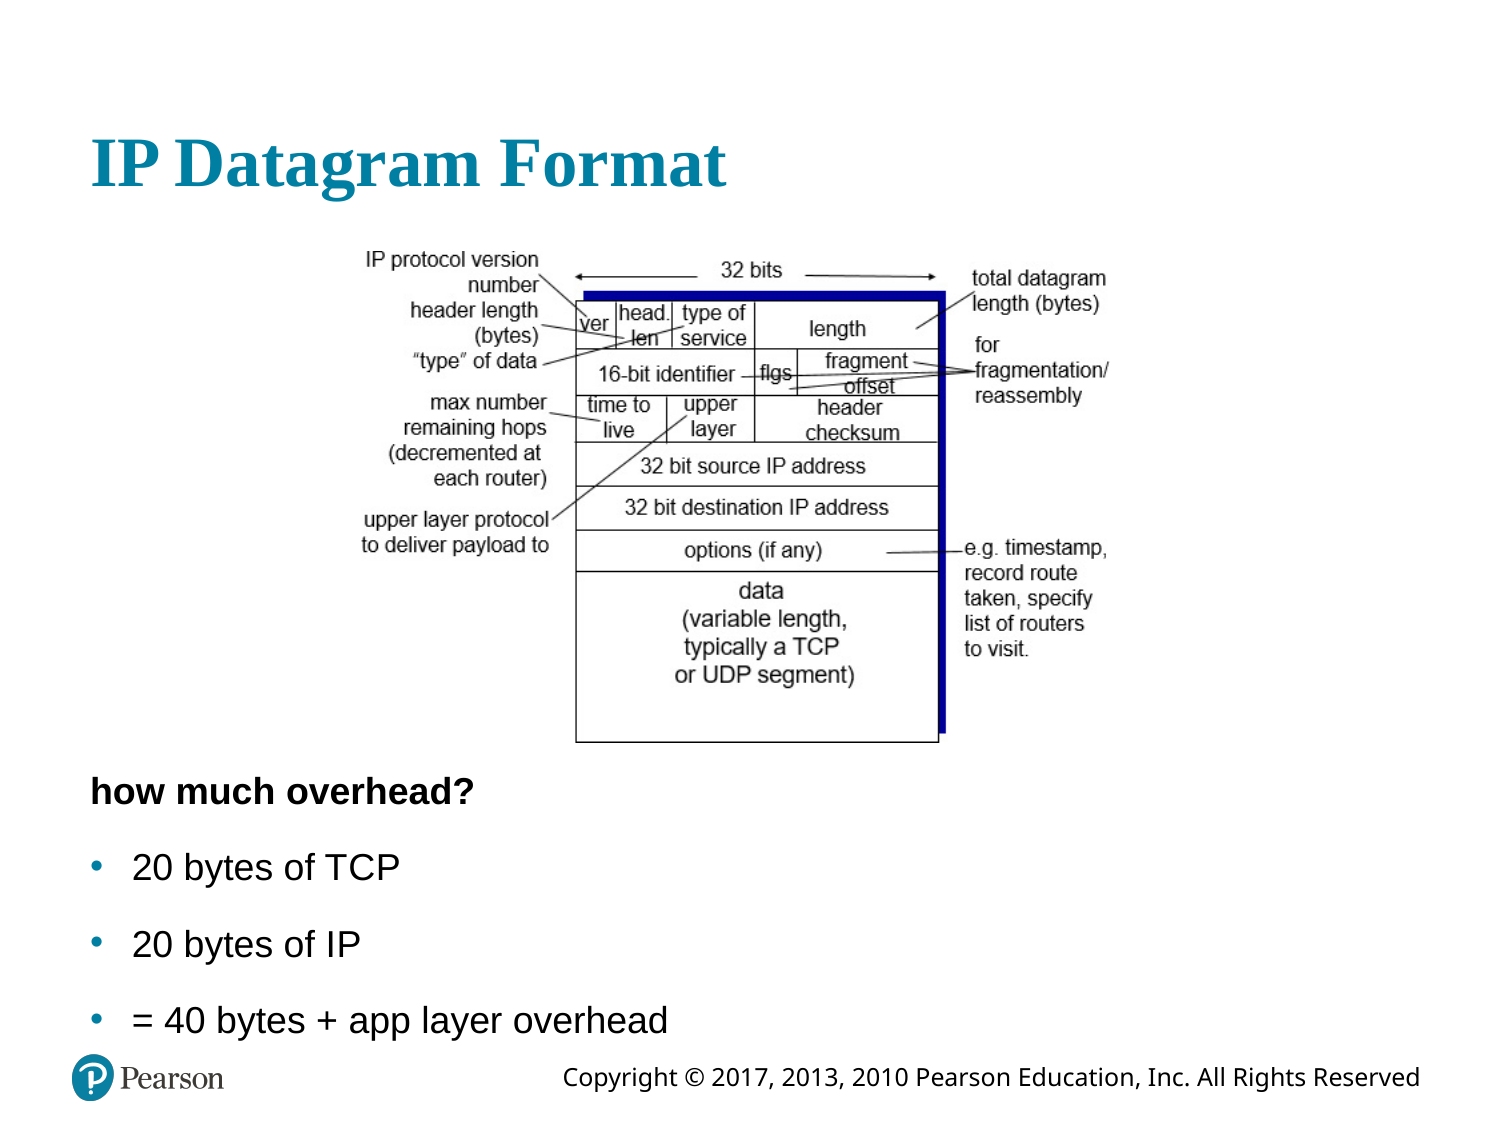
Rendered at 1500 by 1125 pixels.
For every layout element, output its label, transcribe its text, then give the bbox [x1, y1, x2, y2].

picture [72, 1087, 83, 1101]
picture [361, 250, 1110, 743]
picture [80, 1063, 106, 1088]
picture [72, 1054, 88, 1070]
title I P Datagram Format [75, 35, 1425, 216]
list how much overhead? 20 bytes of T C P 20 bytes of I P = 40 bytes + app layer overhead [75, 752, 1425, 1048]
picture [98, 1054, 224, 1101]
